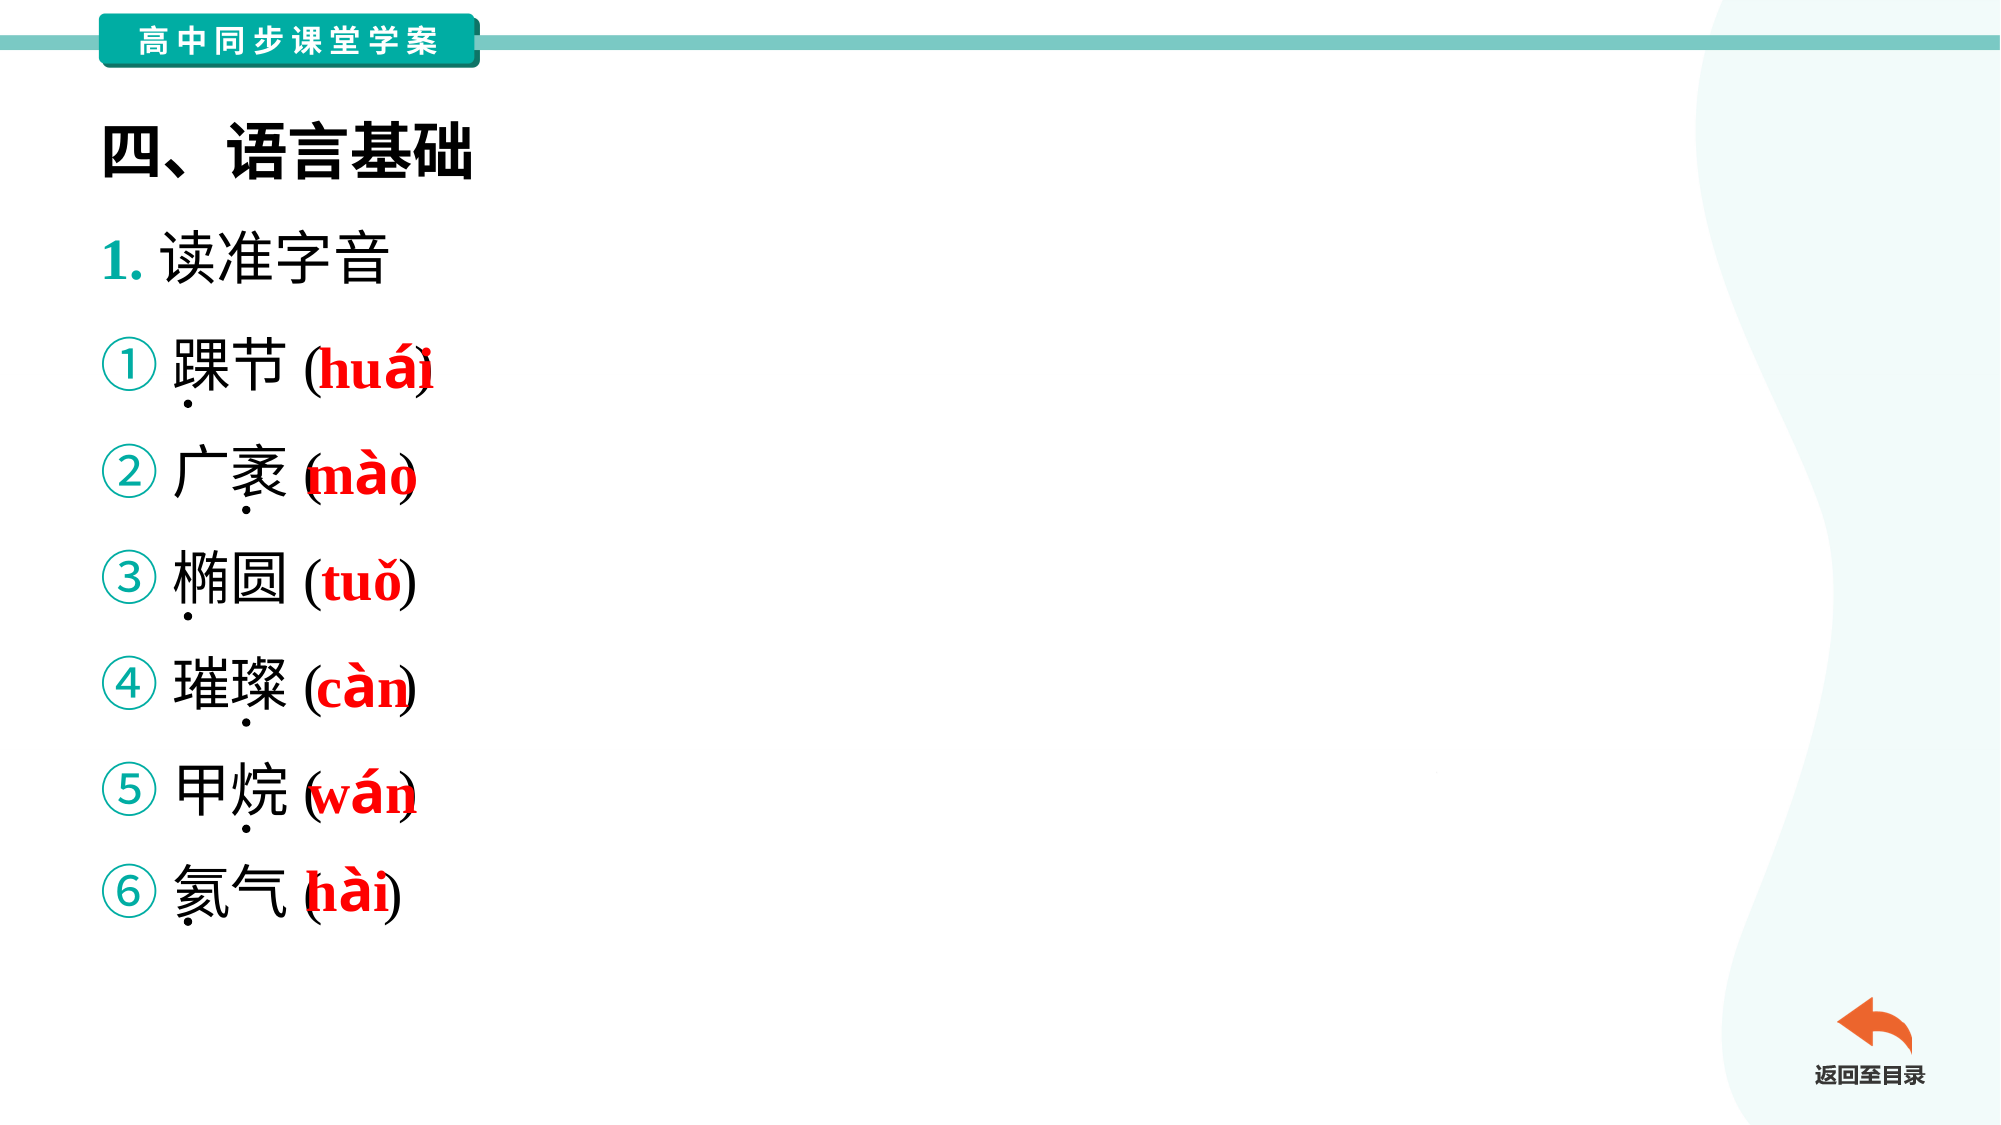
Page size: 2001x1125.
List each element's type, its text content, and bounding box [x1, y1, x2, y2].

text_box 四、语言基础 [100, 76, 1899, 187]
text_box càn [298, 612, 429, 707]
text_box huái [300, 293, 454, 388]
text_box mào [287, 399, 438, 494]
picture [0, 0, 2000, 1125]
text_box 1.读准字音 [100, 187, 1899, 281]
text_box hài [287, 821, 409, 913]
text_box [183, 612, 193, 621]
text_box ①踝节( ) ②广袤( ) ③椭圆( ) ④璀璨( ) ⑤甲烷( ) ⑥氦气( ) [100, 292, 1899, 915]
text_box [183, 917, 193, 926]
text_box wán [289, 718, 437, 813]
text_box [242, 718, 251, 727]
text_box [242, 824, 251, 833]
text_box [242, 505, 251, 515]
text_box tuǒ [300, 506, 424, 601]
text_box [183, 399, 193, 408]
